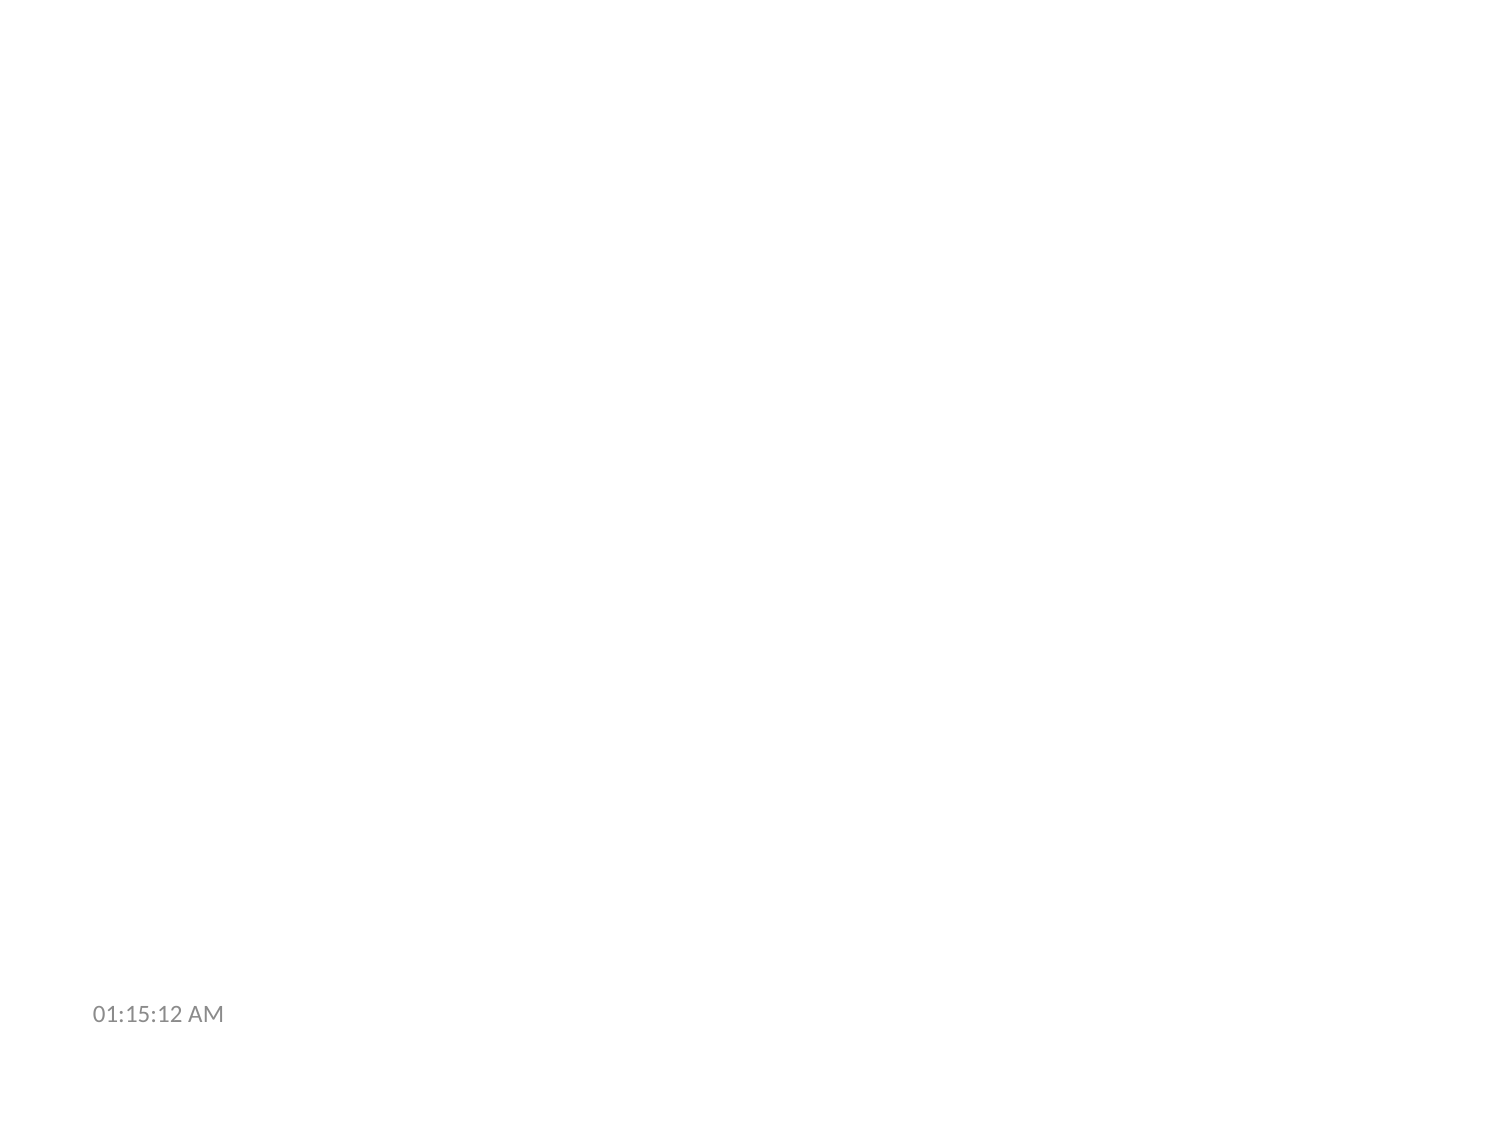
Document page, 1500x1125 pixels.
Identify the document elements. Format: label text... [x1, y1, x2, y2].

text_box 3:35:09 PM [77, 982, 428, 1043]
